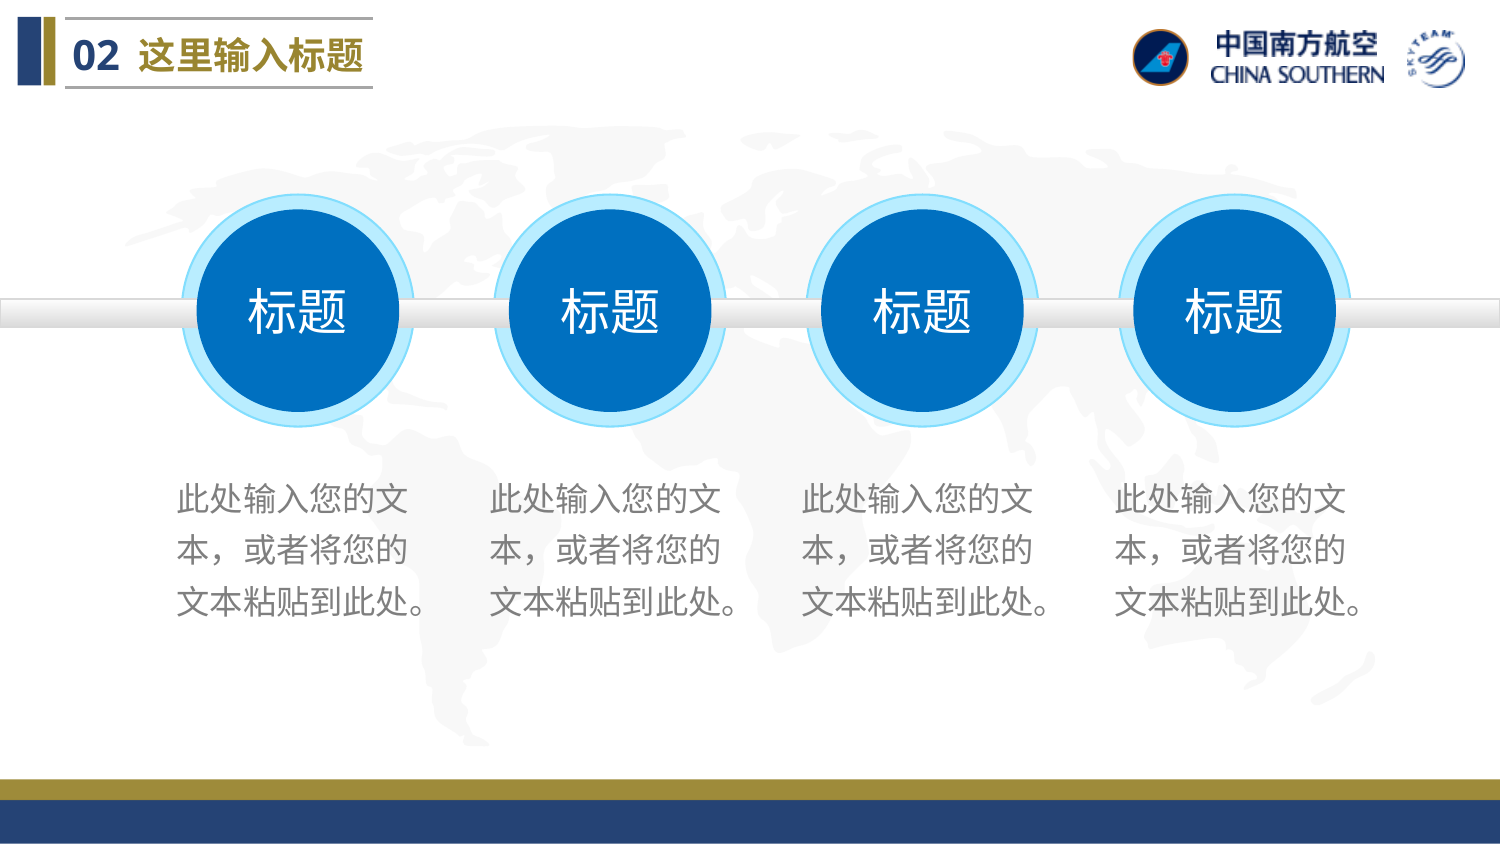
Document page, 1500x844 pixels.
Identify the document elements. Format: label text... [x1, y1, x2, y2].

text_box [1023, 298, 1134, 327]
text_box [399, 298, 510, 327]
text_box [1119, 327, 1350, 427]
text_box 此处输入您的文本，或者将您的文本粘贴到此处。 [161, 465, 434, 622]
picture [1217, 30, 1377, 57]
picture [1132, 29, 1189, 86]
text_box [57, 21, 413, 88]
text_box [494, 194, 726, 298]
text_box [182, 327, 413, 427]
text_box [1119, 194, 1351, 298]
text_box [711, 298, 822, 327]
picture [1211, 66, 1384, 83]
text_box 标题 [821, 209, 1024, 412]
text_box [807, 327, 1038, 427]
text_box 此处输入您的文本，或者将您的文本粘贴到此处。 [786, 465, 1059, 622]
text_box 标题 [508, 209, 712, 412]
text_box [495, 327, 726, 427]
text_box [806, 194, 1038, 298]
text_box [0, 298, 197, 327]
text_box [182, 194, 414, 298]
text_box [1335, 298, 1500, 327]
text_box 此处输入您的文本，或者将您的文本粘贴到此处。 [1099, 465, 1372, 622]
text_box 此处输入您的文本，或者将您的文本粘贴到此处。 [474, 465, 747, 622]
text_box 标题 [1133, 209, 1336, 412]
text_box 标题 [196, 209, 400, 412]
picture [1407, 30, 1465, 88]
